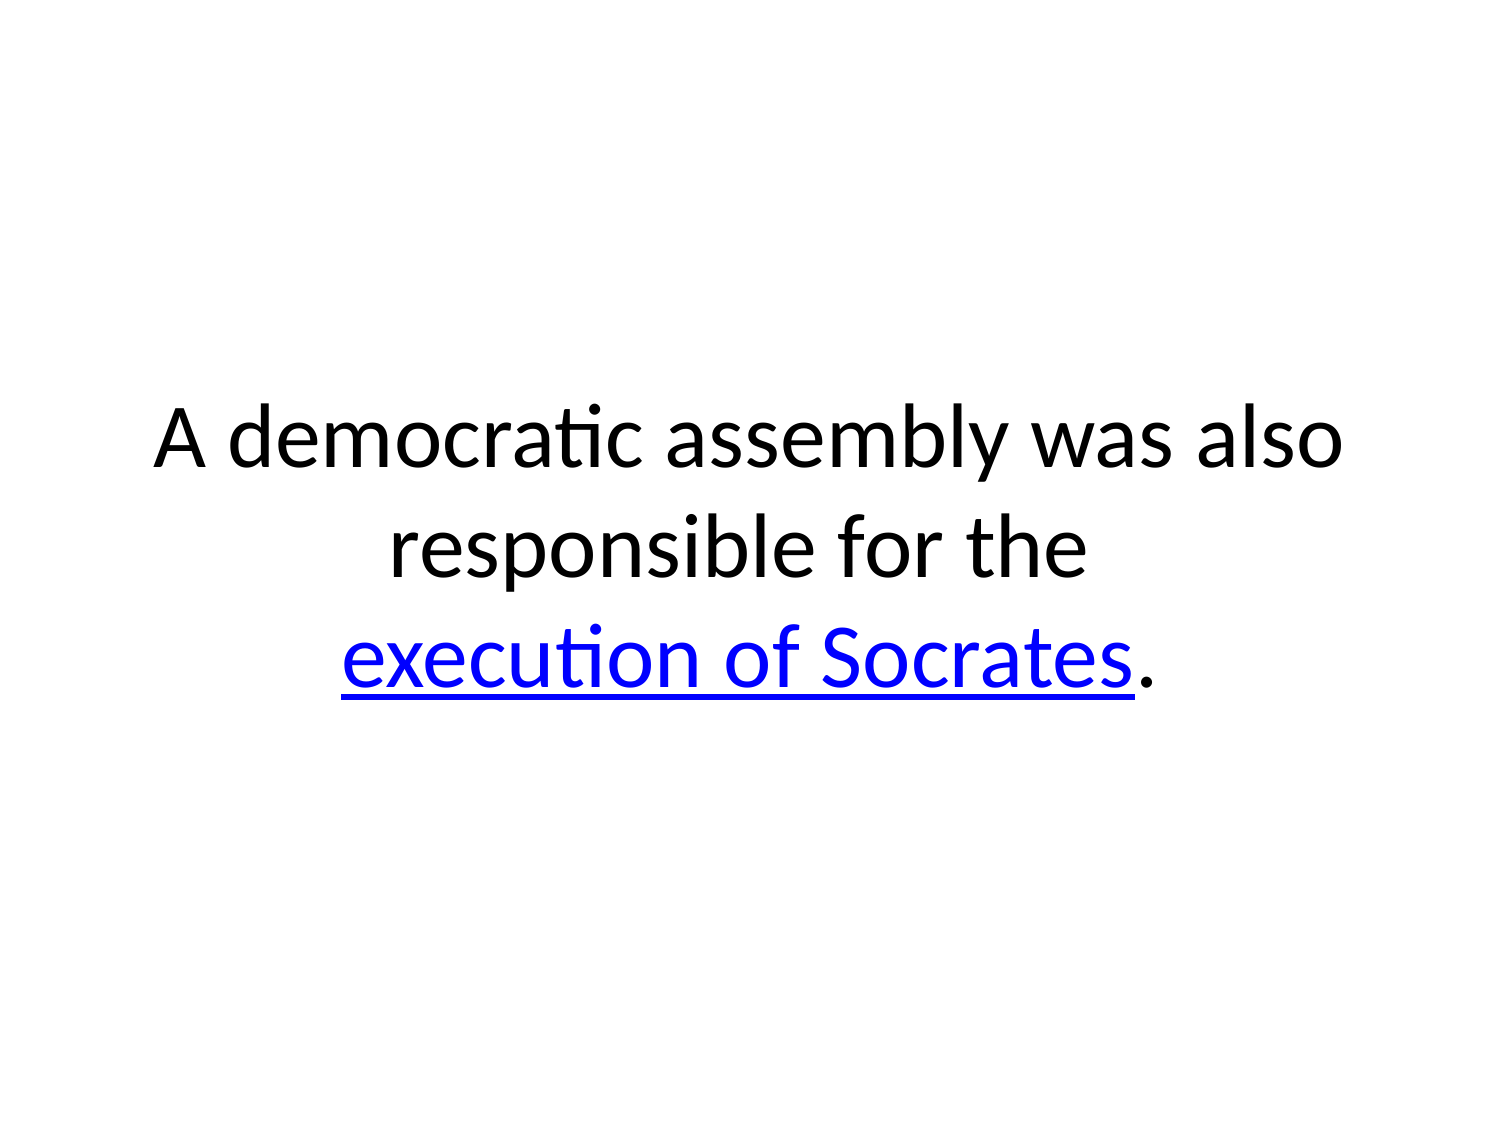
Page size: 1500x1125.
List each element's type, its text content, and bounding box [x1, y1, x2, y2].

title A democratic assembly was also responsible for the execution of Socrates. [74, 44, 1426, 1038]
